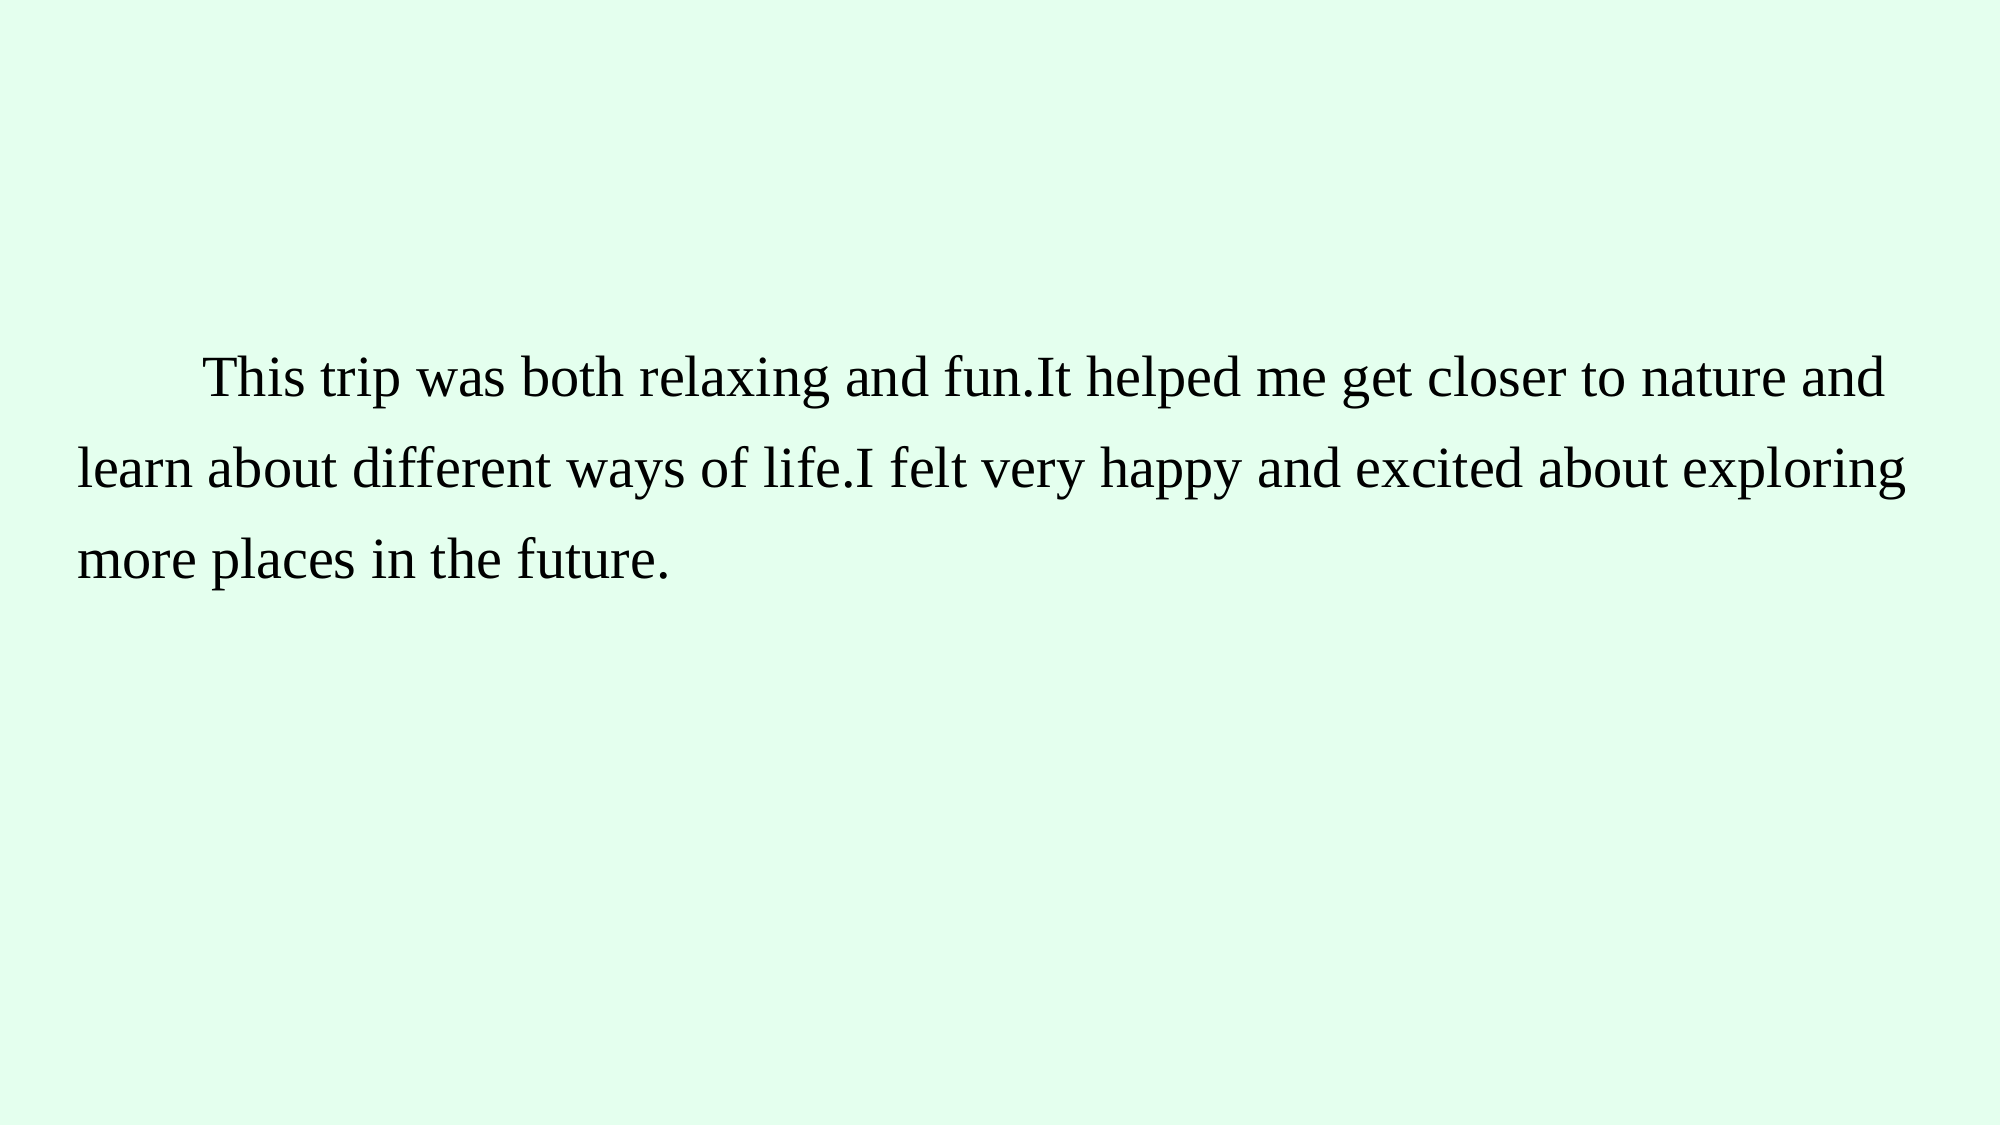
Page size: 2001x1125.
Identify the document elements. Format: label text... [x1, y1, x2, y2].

text_box This trip was both relaxing and fun.It helped me get closer to nature and learn about different ways of life.I felt very happy and excited about exploring more places in the future. [62, 309, 1938, 598]
